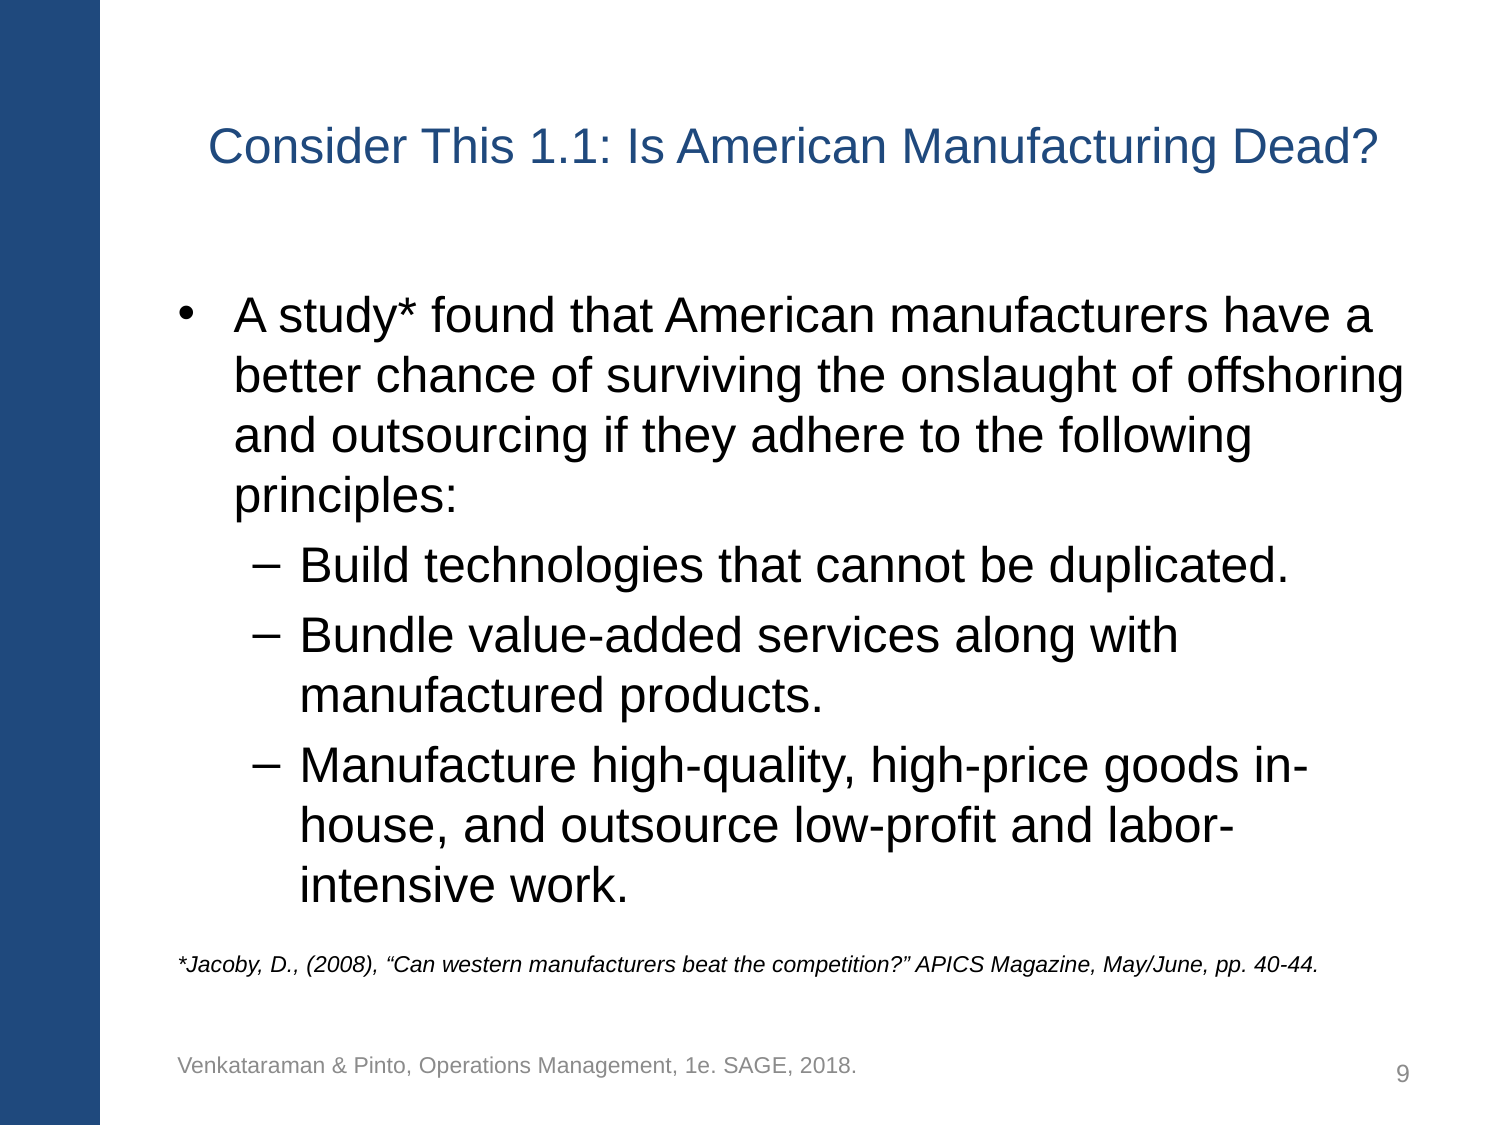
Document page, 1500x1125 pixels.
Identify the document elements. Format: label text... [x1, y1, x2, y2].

footer Venkataraman & Pinto, Operations Management, 1e. SAGE, 2018. [162, 1042, 1313, 1103]
title Consider This 1.1: Is American Manufacturing Dead? [162, 50, 1425, 238]
list A study* found that American manufacturers have a better chance of surviving the onslaught of offshoring and outsourcing if they adhere to the following principles: Build technologies that cannot be duplicated. Bundle value-added services along with manufactured products. Manufacture high-quality, high-price goods in-house, and outsource low-profit and labor-intensive work. *Jacoby, D., (2008), “Can western manufacturers beat the competition?” APICS Magazine, May/June, pp. 40-44. [162, 275, 1425, 1005]
slide_number 9 [1350, 1042, 1425, 1103]
